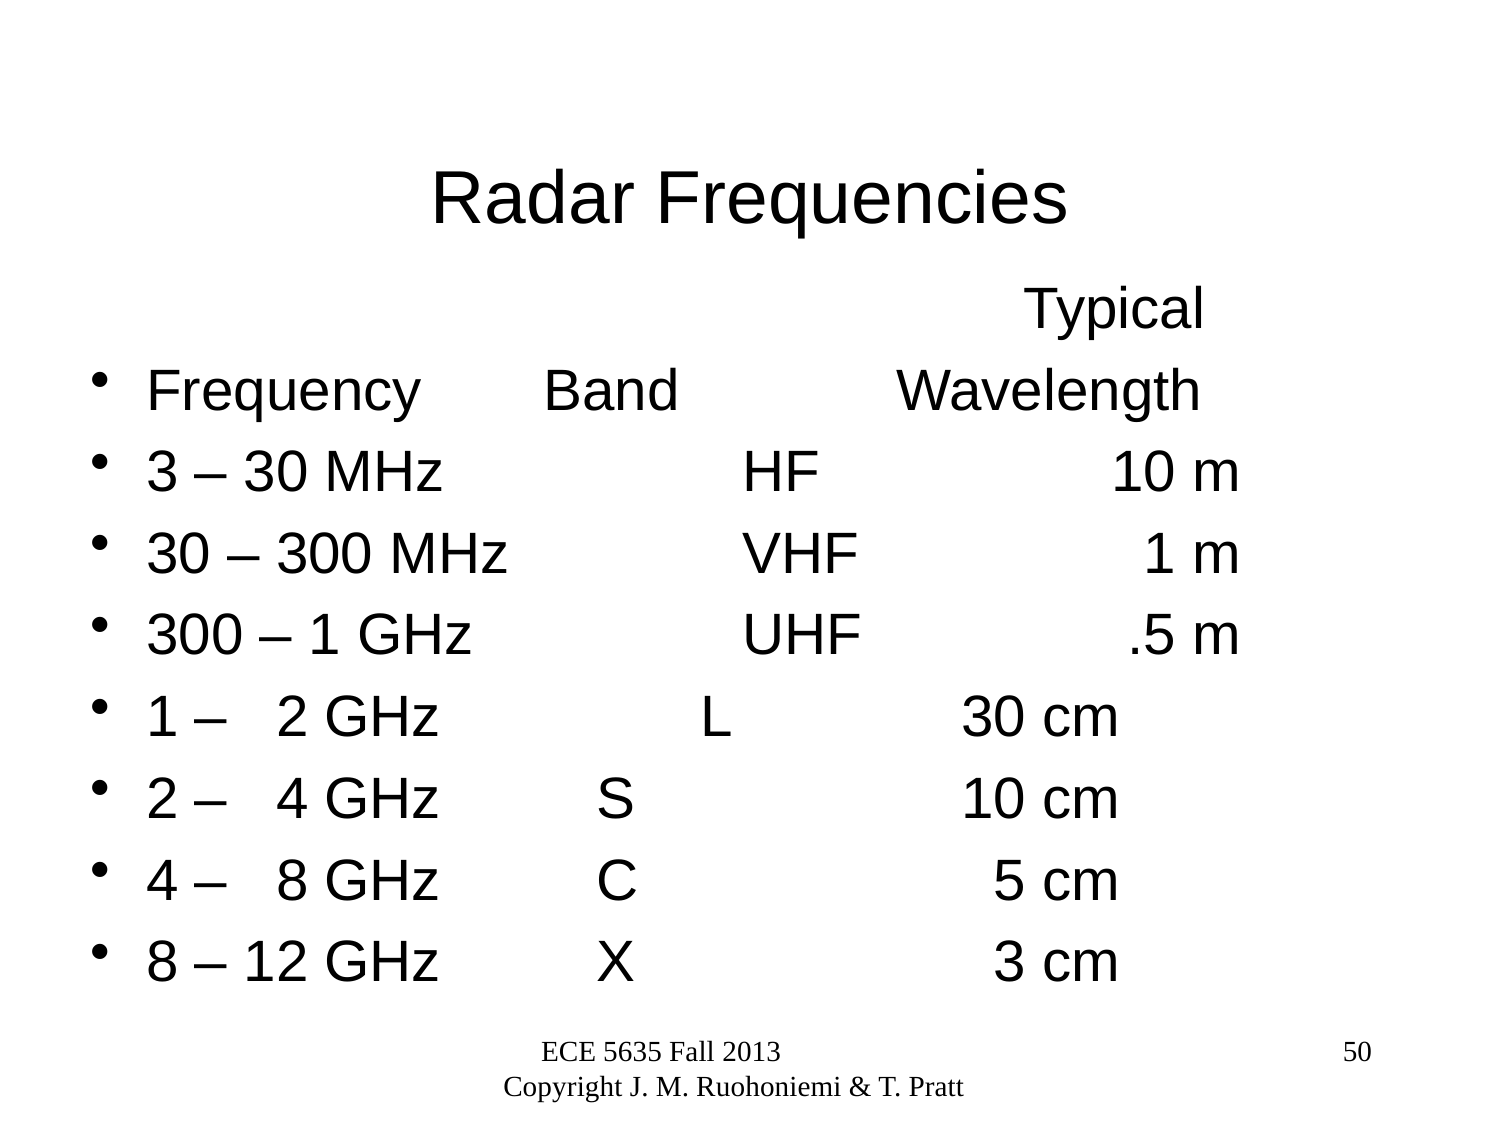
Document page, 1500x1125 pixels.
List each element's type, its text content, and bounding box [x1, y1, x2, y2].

slide_number 50 [1074, 1024, 1388, 1101]
list Typical Frequency Band Wavelength 3 – 30 MHz HF 10 m 30 – 300 MHz VHF 1 m 300 – 1 GHz UHF .5 m 1 – 2 GHz L 30 cm 2 – 4 GHz S 10 cm 4 – 8 GHz C 5 cm 8 – 12 GHz X 3 cm [74, 262, 1351, 938]
title Radar Frequencies [112, 99, 1388, 288]
footer ECE 5635 Fall 2013 Copyright J. M. Ruohoniemi & T. Pratt [487, 1024, 988, 1101]
